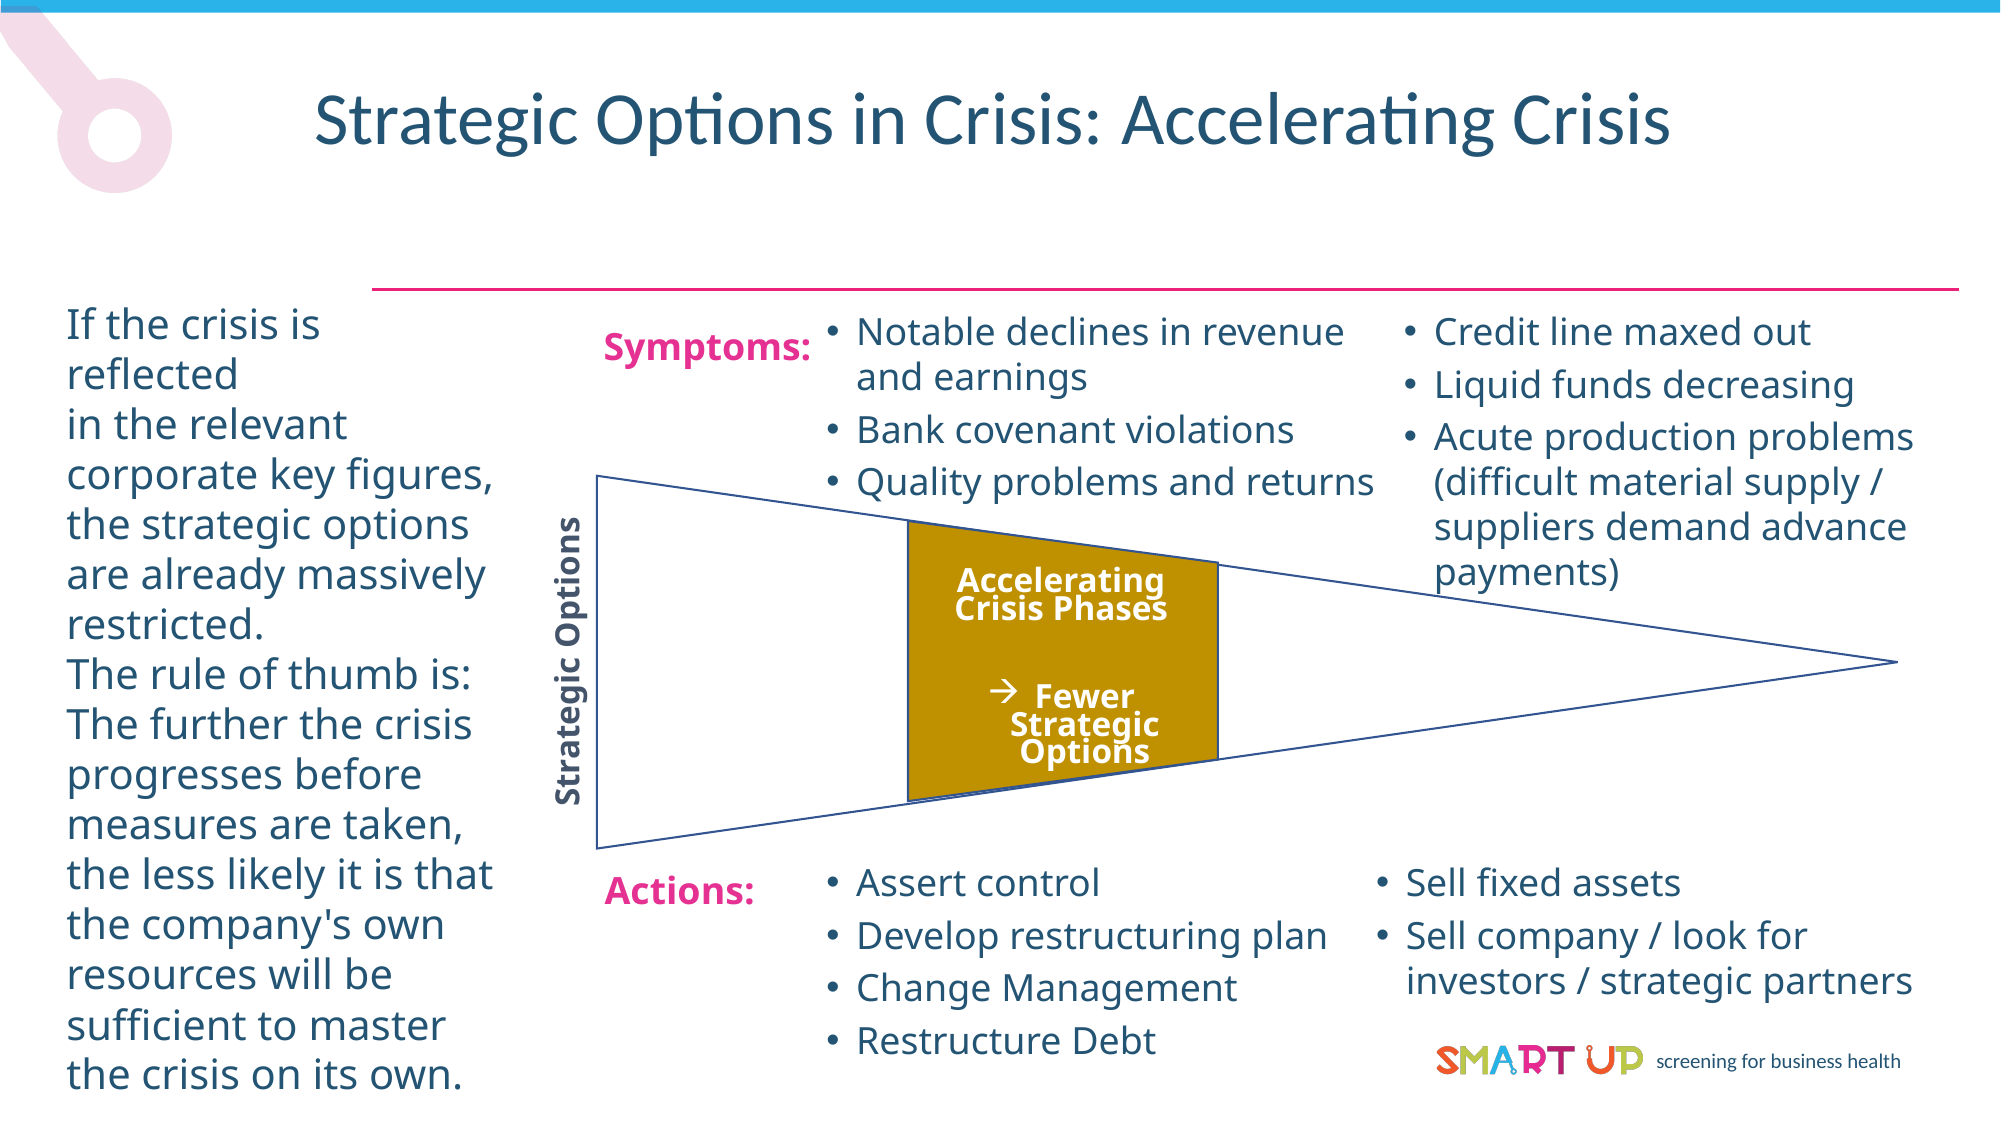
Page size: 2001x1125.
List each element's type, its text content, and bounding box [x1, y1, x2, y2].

picture [0, 6, 224, 218]
picture [1436, 1045, 1643, 1078]
text_box Assert control Develop restructuring plan Change Management Restructure Debt Sell fixed assets Sell company / look for investors / strategic partners [820, 856, 1932, 1022]
text_box Strategic Options [555, 507, 589, 817]
text_box [906, 519, 1219, 761]
text_box [595, 474, 907, 850]
list Strategic Options in Crisis: Accelerating Crisis [299, 82, 1752, 198]
text_box [1219, 563, 1898, 761]
text_box Notable declines in revenue and earnings Bank covenant violations Quality problems and returns Credit line maxed out Liquid funds decreasing Acute production problems (difficult material supply / suppliers demand advance payments) [820, 305, 1988, 444]
text_box Accelerating Crisis Phases Fewer Strategic Options [906, 569, 1216, 807]
text_box Actions: [599, 881, 908, 915]
text_box If the crisis is reflected in the relevant corporate key figures, the strategic options are already massively restricted. The rule of thumb is: The further the crisis progresses before measures are taken, the less likely it is that the company's own resources will be sufficient to master the crisis on its own. [53, 291, 509, 1105]
text_box Symptoms: [597, 337, 907, 371]
